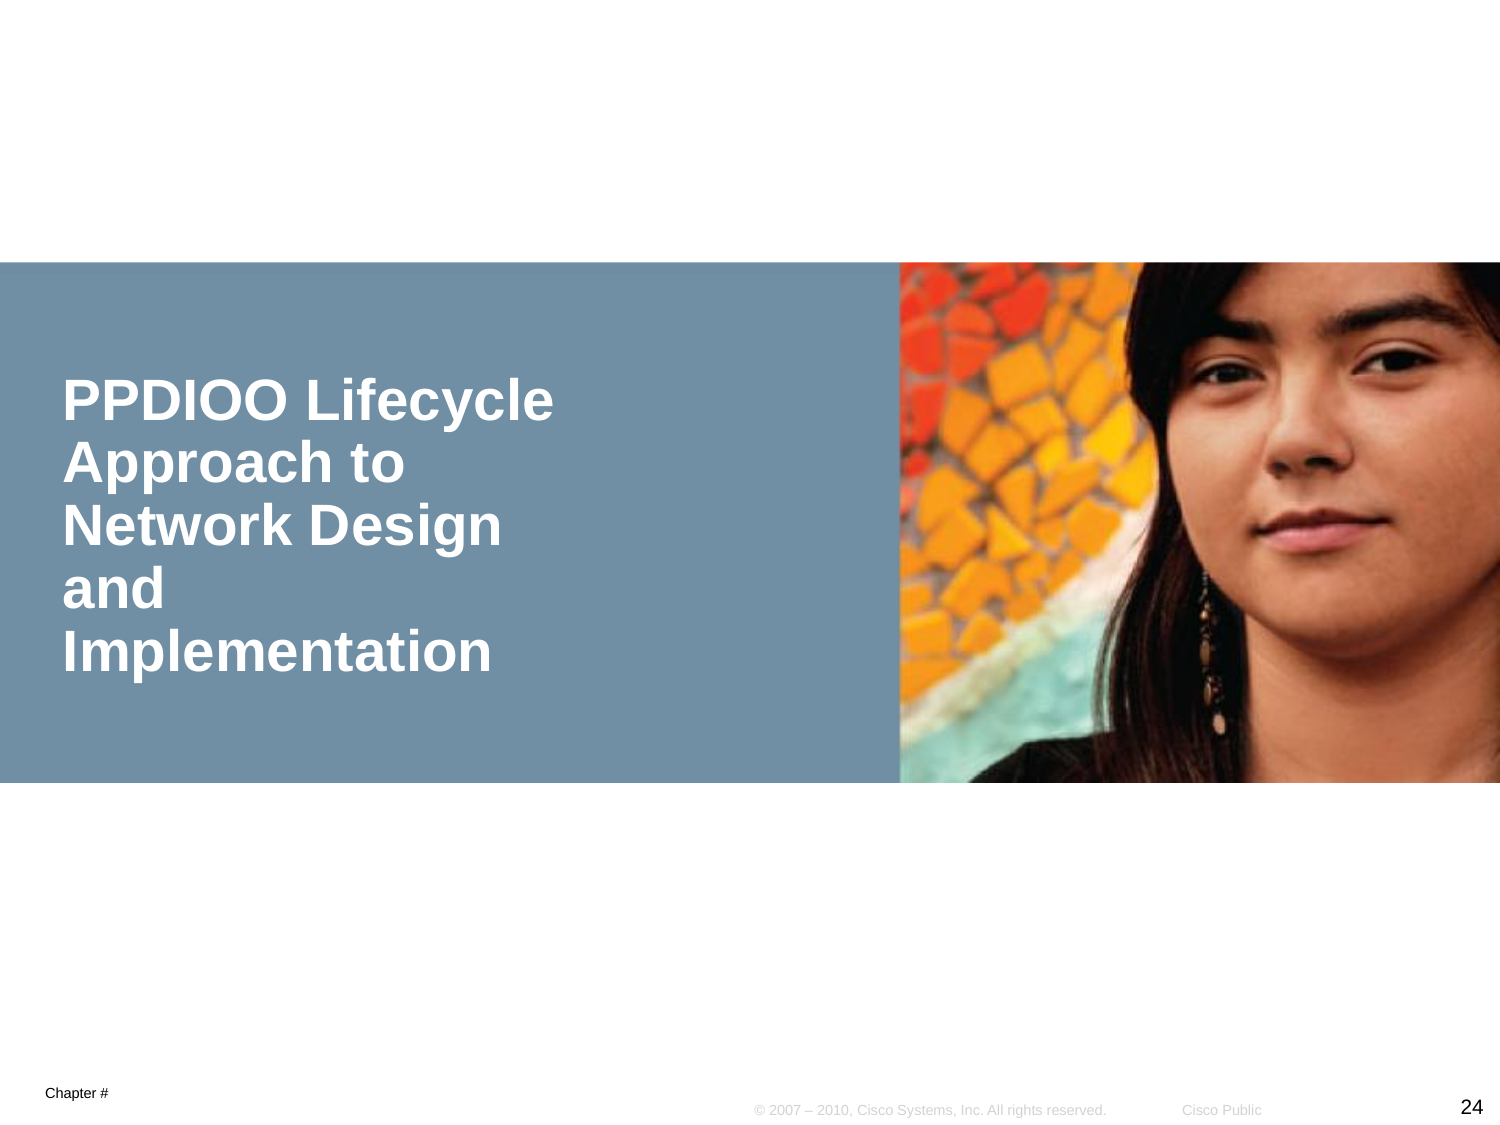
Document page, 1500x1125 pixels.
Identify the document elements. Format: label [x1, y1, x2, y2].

picture [0, 262, 1500, 783]
text_box [0, 0, 1500, 261]
